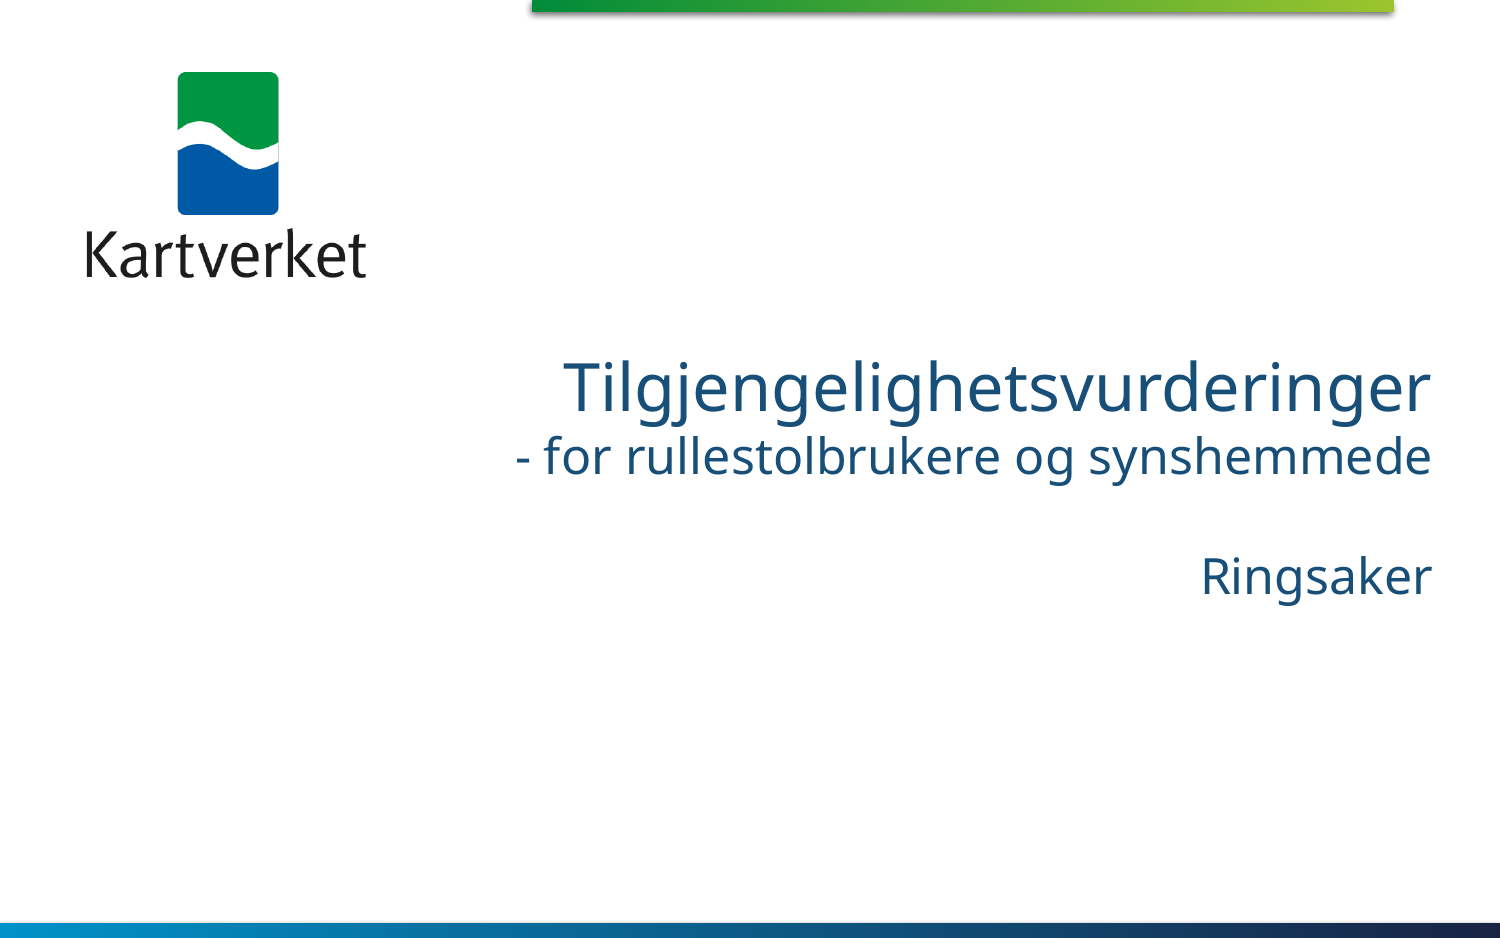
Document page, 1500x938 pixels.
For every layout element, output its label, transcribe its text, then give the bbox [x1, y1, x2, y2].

text_box Tilgjengelighetsvurderinger - for rullestolbrukere og synshemmede Ringsaker [66, 337, 1449, 613]
